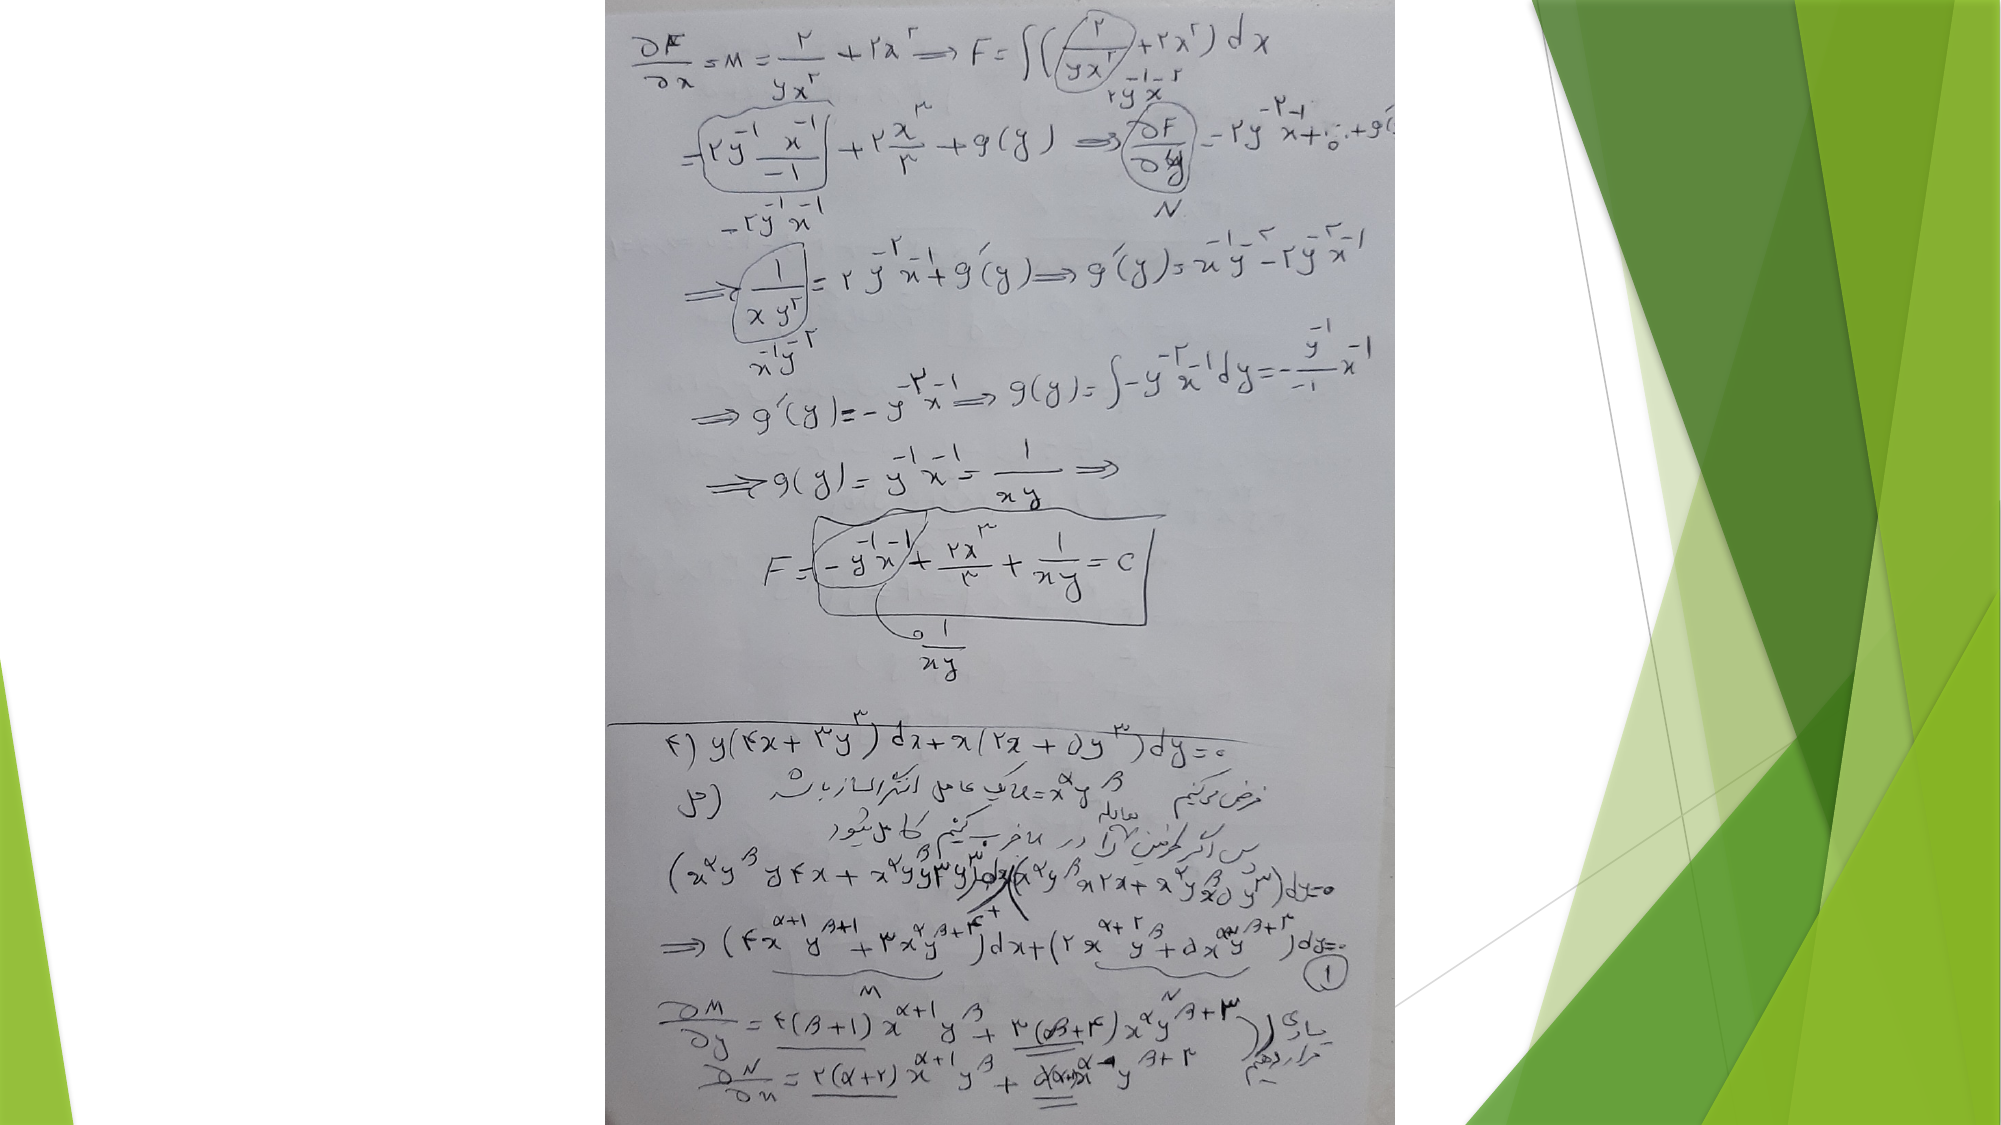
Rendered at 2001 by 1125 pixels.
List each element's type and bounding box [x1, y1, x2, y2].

picture [605, 0, 1395, 1125]
